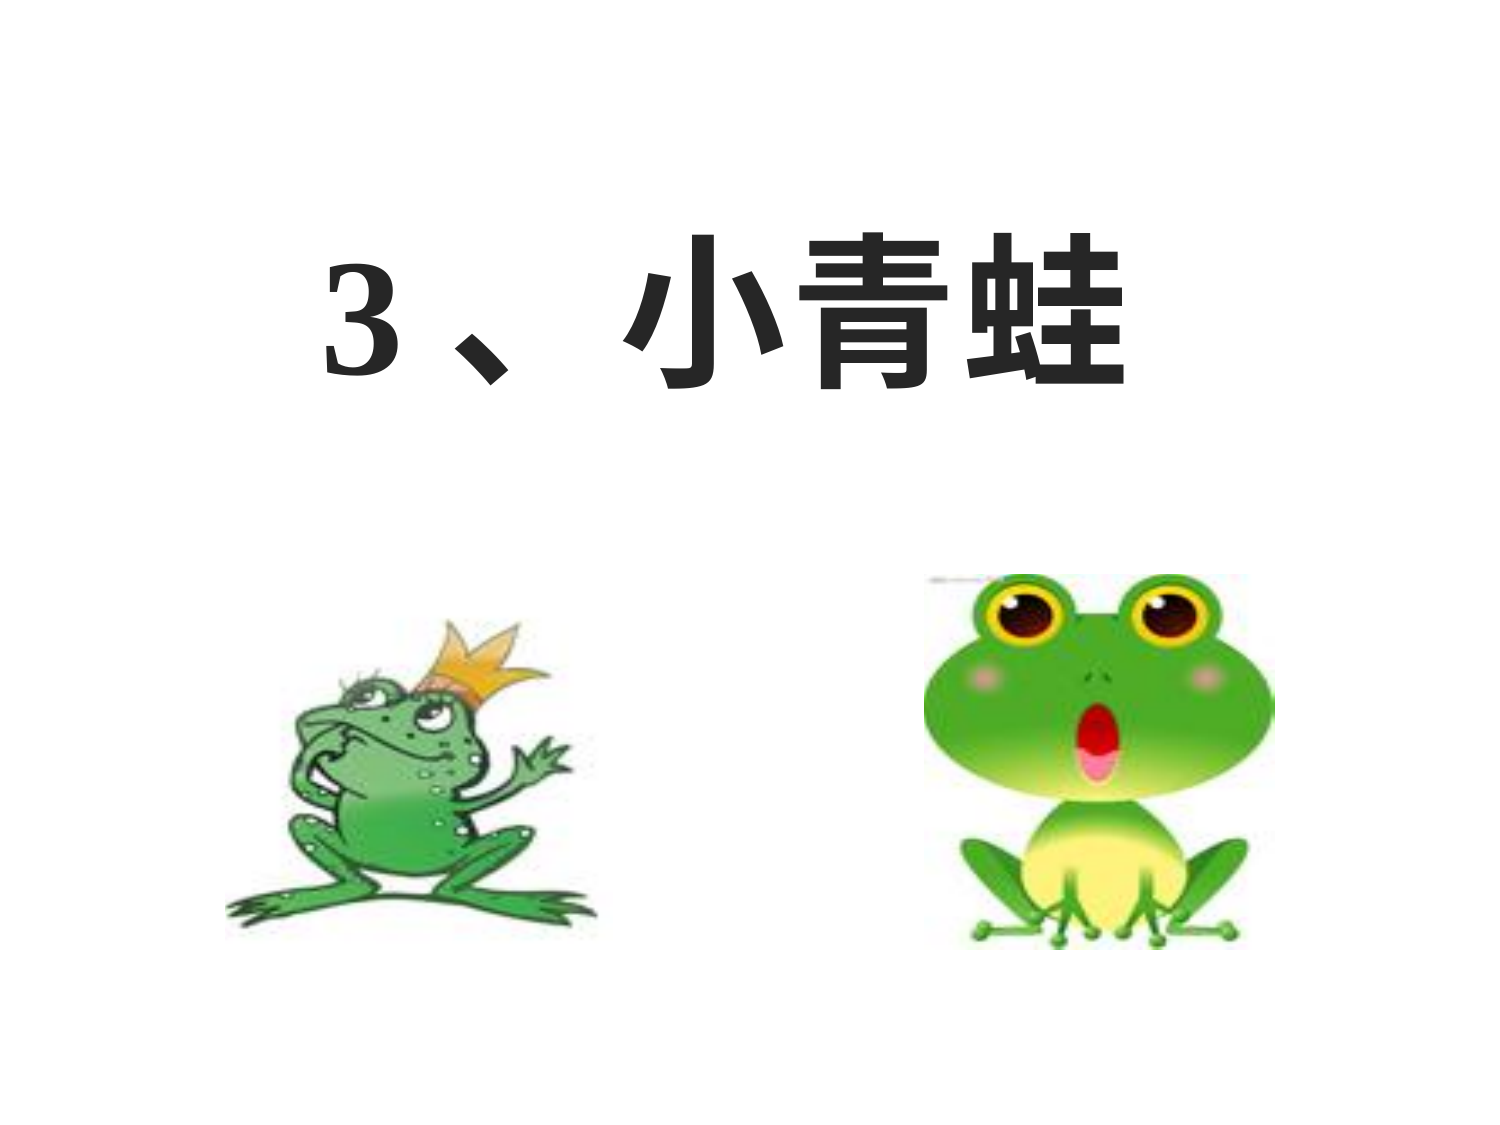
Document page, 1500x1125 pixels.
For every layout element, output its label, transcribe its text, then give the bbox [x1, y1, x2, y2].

title 3、小青蛙 [87, 187, 1363, 429]
picture [224, 574, 613, 975]
picture [924, 574, 1275, 950]
